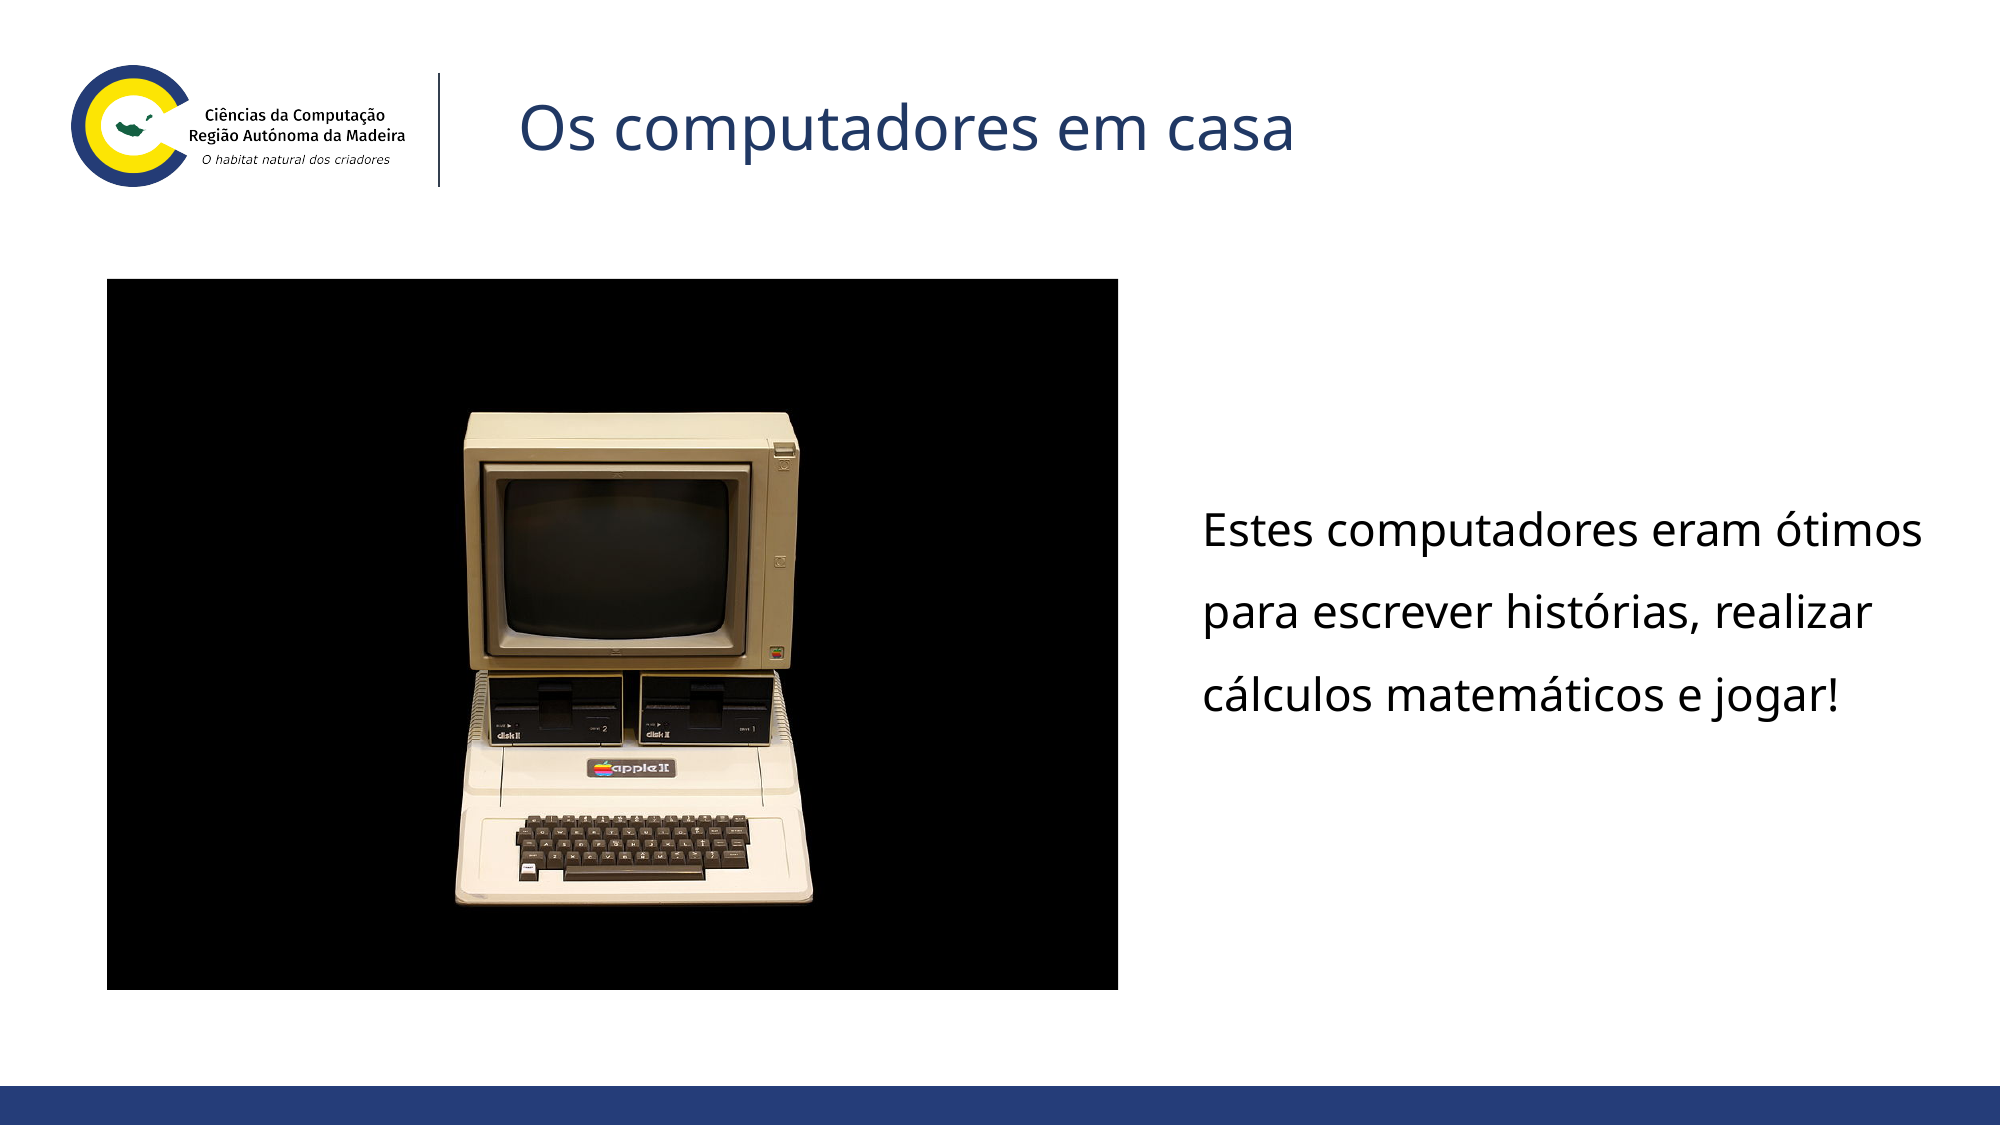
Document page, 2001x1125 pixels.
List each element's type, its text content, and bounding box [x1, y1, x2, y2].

text_box Os computadores em casa [503, 80, 1313, 171]
text_box [0, 1085, 2000, 1125]
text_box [71, 65, 440, 188]
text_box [107, 278, 1119, 990]
text_box Estes computadores eram ótimos para escrever histórias, realizar cálculos matemáticos e jogar! [1188, 465, 1980, 728]
